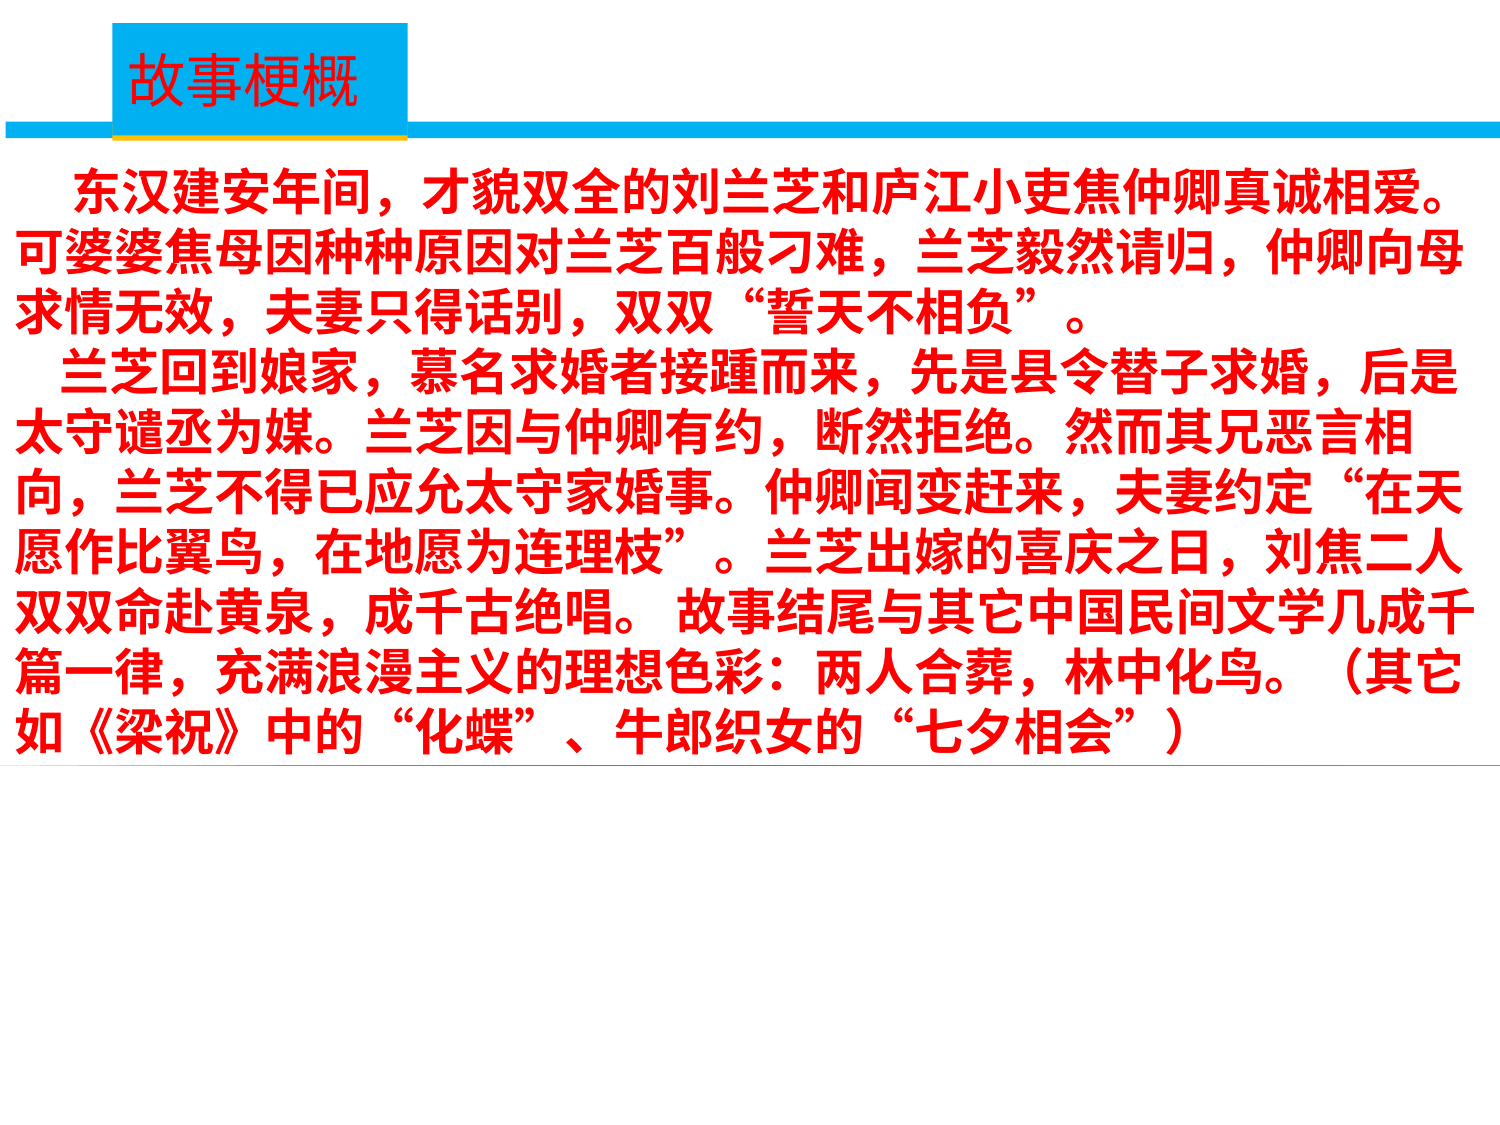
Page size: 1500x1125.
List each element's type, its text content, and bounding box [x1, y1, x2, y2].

text_box [5, 121, 112, 139]
text_box 故事梗概 [112, 23, 408, 136]
text_box [112, 136, 408, 141]
text_box [408, 121, 1500, 139]
text_box 东汉建安年间，才貌双全的刘兰芝和庐江小吏焦仲卿真诚相爱。可婆婆焦母因种种原因对兰芝百般刁难，兰芝毅然请归，仲卿向母求情无效，夫妻只得话别，双双“誓天不相负”。 兰芝回到娘家，慕名求婚者接踵而来，先是县令替子求婚，后是太守谴丞为媒。兰芝因与仲卿有约，断然拒绝。然而其兄恶言相向，兰芝不得已应允太守家婚事。仲卿闻变赶来，夫妻约定“在天愿作比翼鸟，在地愿为连理枝”。兰芝出嫁的喜庆之日，刘焦二人双双命赴黄泉，成千古绝唱。 故事结尾与其它中国民间文学几成千篇一律，充满浪漫主义的理想色彩：两人合葬，林中化鸟。（其它如《梁祝》中的“化蝶”、牛郎织女的“七夕相会”） [0, 153, 1500, 768]
